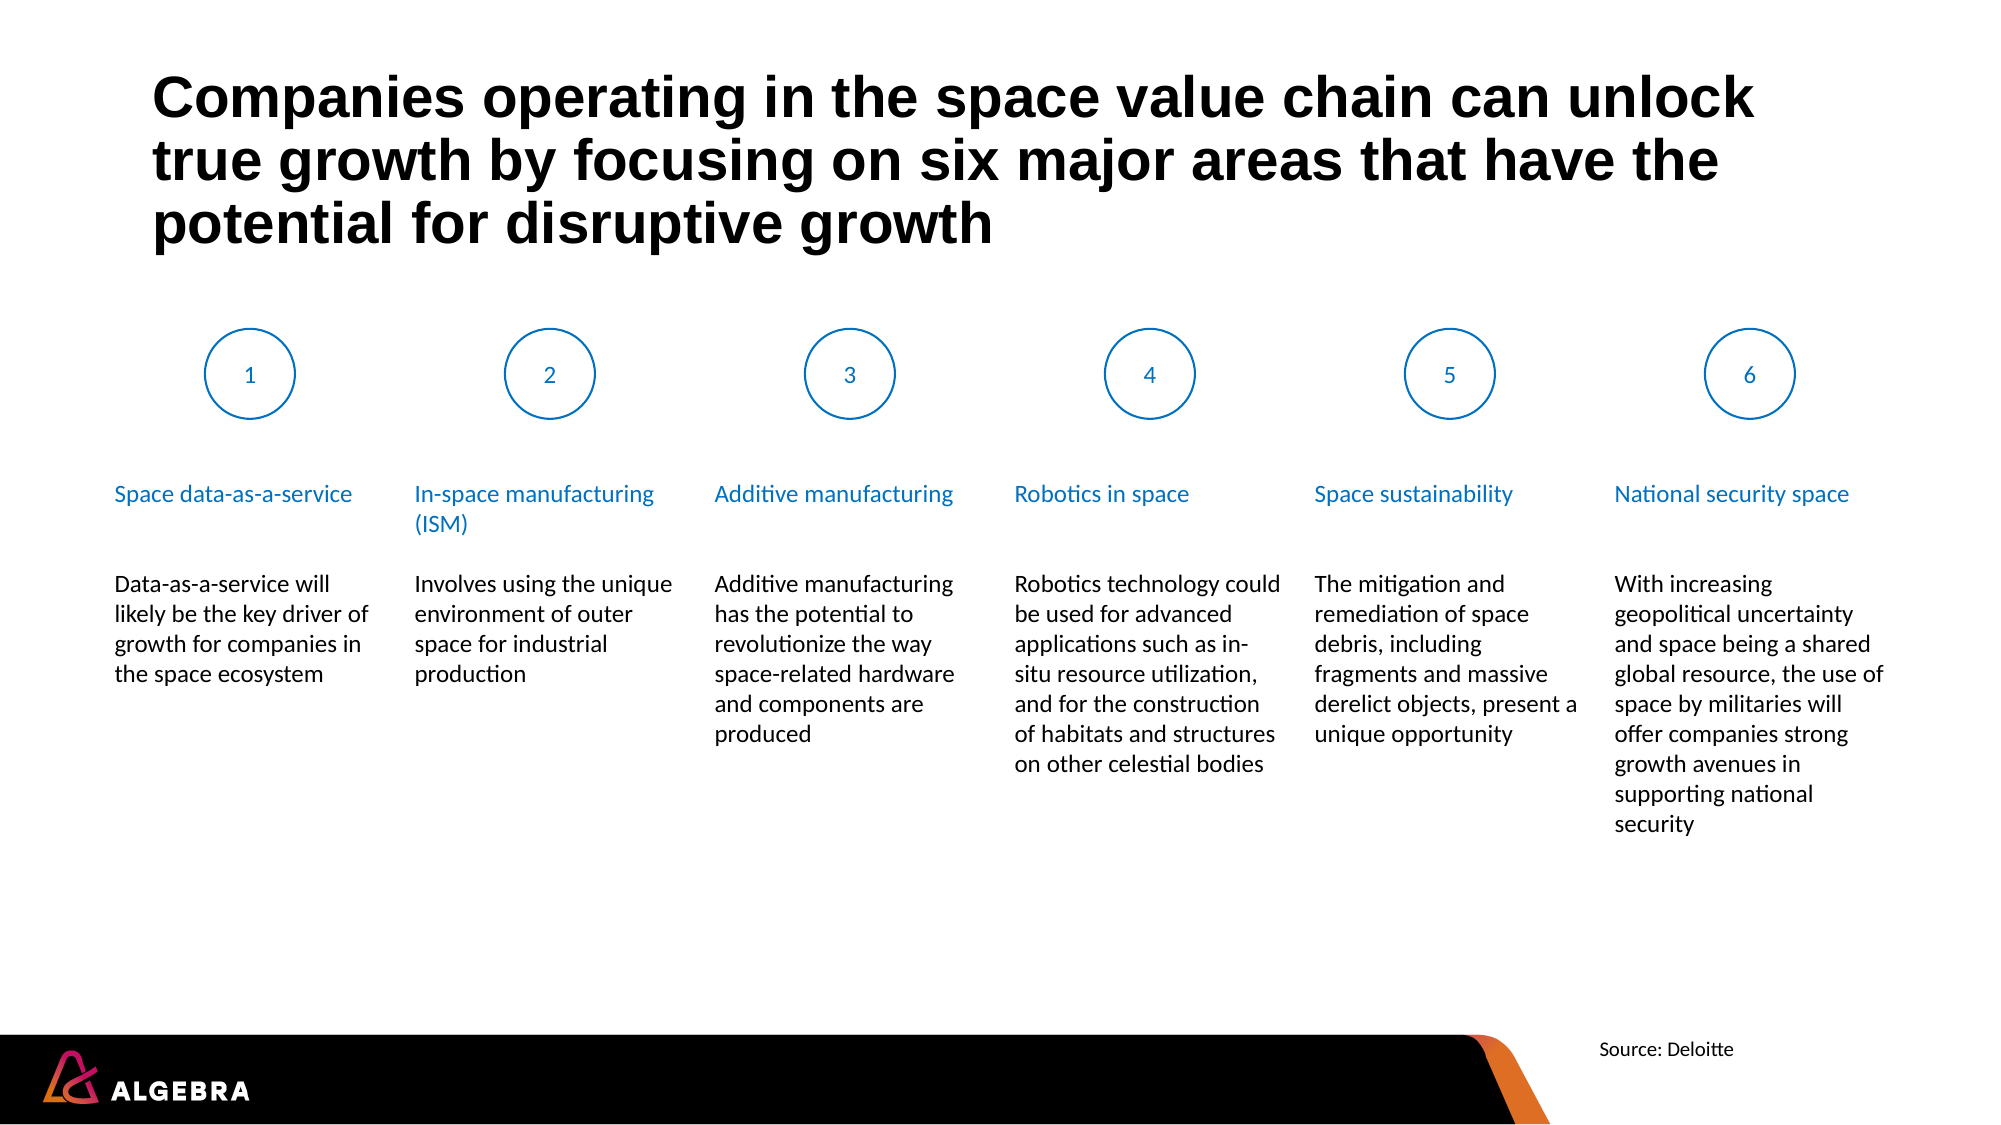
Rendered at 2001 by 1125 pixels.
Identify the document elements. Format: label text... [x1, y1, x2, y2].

text_box 2 [503, 327, 596, 420]
text_box 4 [1103, 327, 1196, 420]
text_box Additive manufacturing Additive manufacturing has the potential to revolutionize the way space-related hardware and components are produced [699, 469, 999, 1026]
text_box In-space manufacturing (ISM) Involves using the unique environment of outer space for industrial production [399, 469, 699, 1026]
text_box Space data-as-a-service Data-as-a-service will likely be the key driver of growth for companies in the space ecosystem [99, 469, 399, 1026]
text_box 5 [1403, 327, 1496, 420]
title Companies operating in the space value chain can unlock true growth by focusing on six major areas that have the potential for disruptive growth [137, 59, 1863, 278]
text_box Source: Deloitte [1584, 1027, 1901, 1075]
text_box Robotics in space Robotics technology could be used for advanced applications such as in-situ resource utilization, and for the construction of habitats and structures on other celestial bodies [999, 469, 1299, 1026]
picture [0, 1034, 1733, 1125]
text_box 1 [203, 327, 296, 420]
text_box 3 [803, 327, 896, 420]
text_box National security space With increasing geopolitical uncertainty and space being a shared global resource, the use of space by militaries will offer companies strong growth avenues in supporting national security [1599, 469, 1901, 1026]
text_box Space sustainability The mitigation and remediation of space debris, including fragments and massive derelict objects, present a unique opportunity [1299, 469, 1599, 1026]
text_box 6 [1703, 327, 1796, 420]
